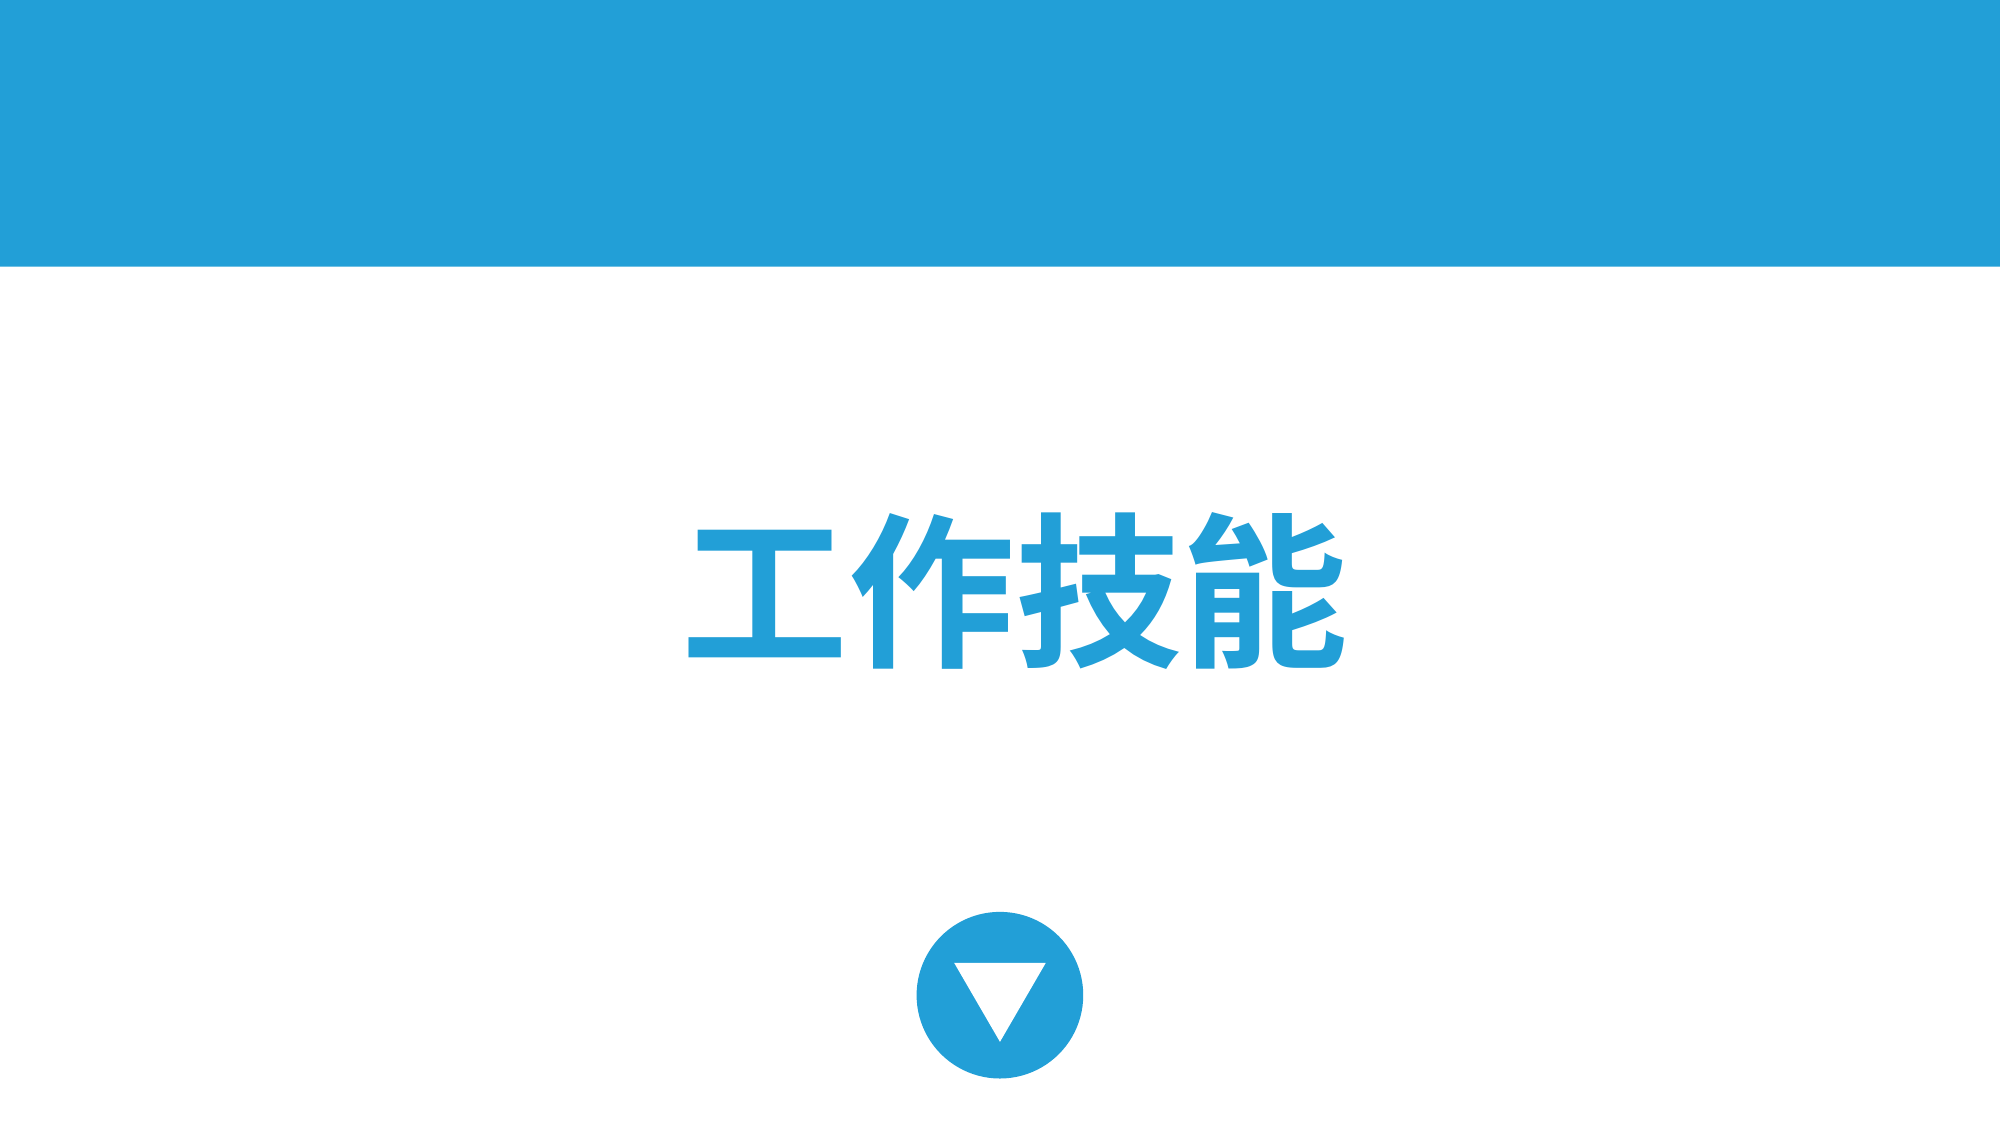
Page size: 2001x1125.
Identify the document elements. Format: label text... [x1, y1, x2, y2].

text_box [916, 911, 1084, 1079]
text_box [0, 0, 2000, 268]
text_box 工作技能 [654, 480, 1377, 696]
